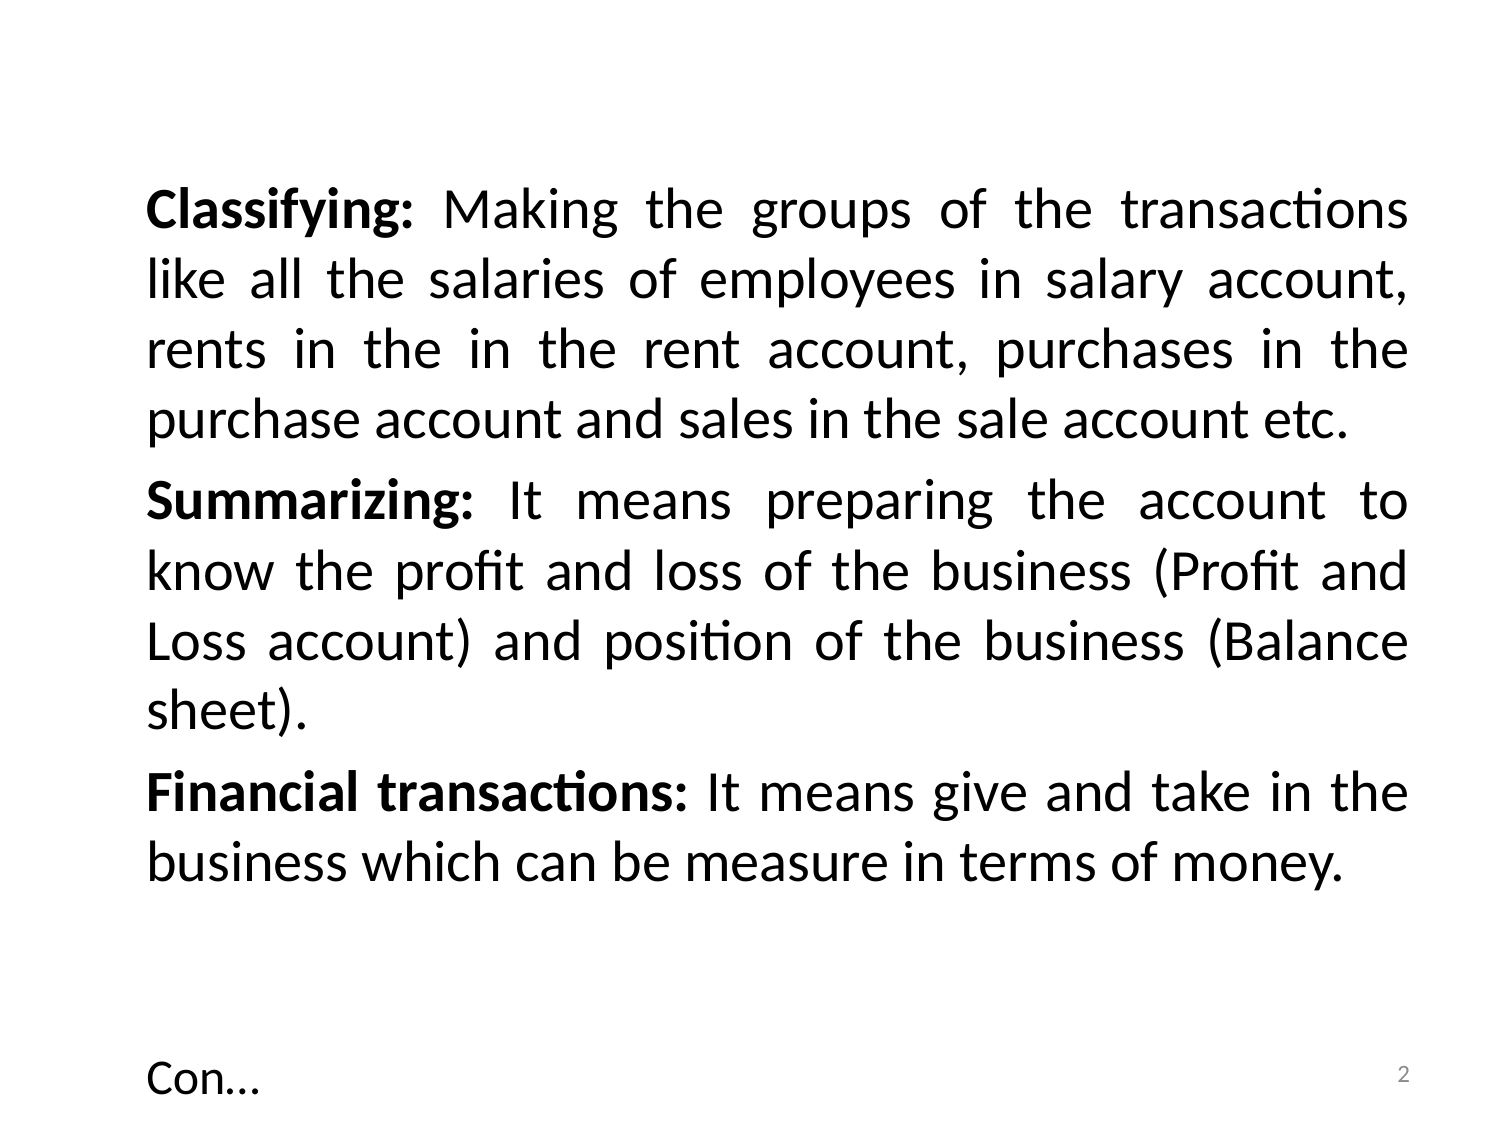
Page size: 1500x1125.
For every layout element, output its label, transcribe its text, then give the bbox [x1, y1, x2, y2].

list Classifying: Making the groups of the transactions like all the salaries of employees in salary account, rents in the in the rent account, purchases in the purchase account and sales in the sale account etc. Summarizing: It means preparing the account to know the profit and loss of the business (Profit and Loss account) and position of the business (Balance sheet). Financial transactions: It means give and take in the business which can be measure in terms of money. Con… [75, 162, 1425, 1050]
slide_number 2 [1074, 1042, 1425, 1103]
